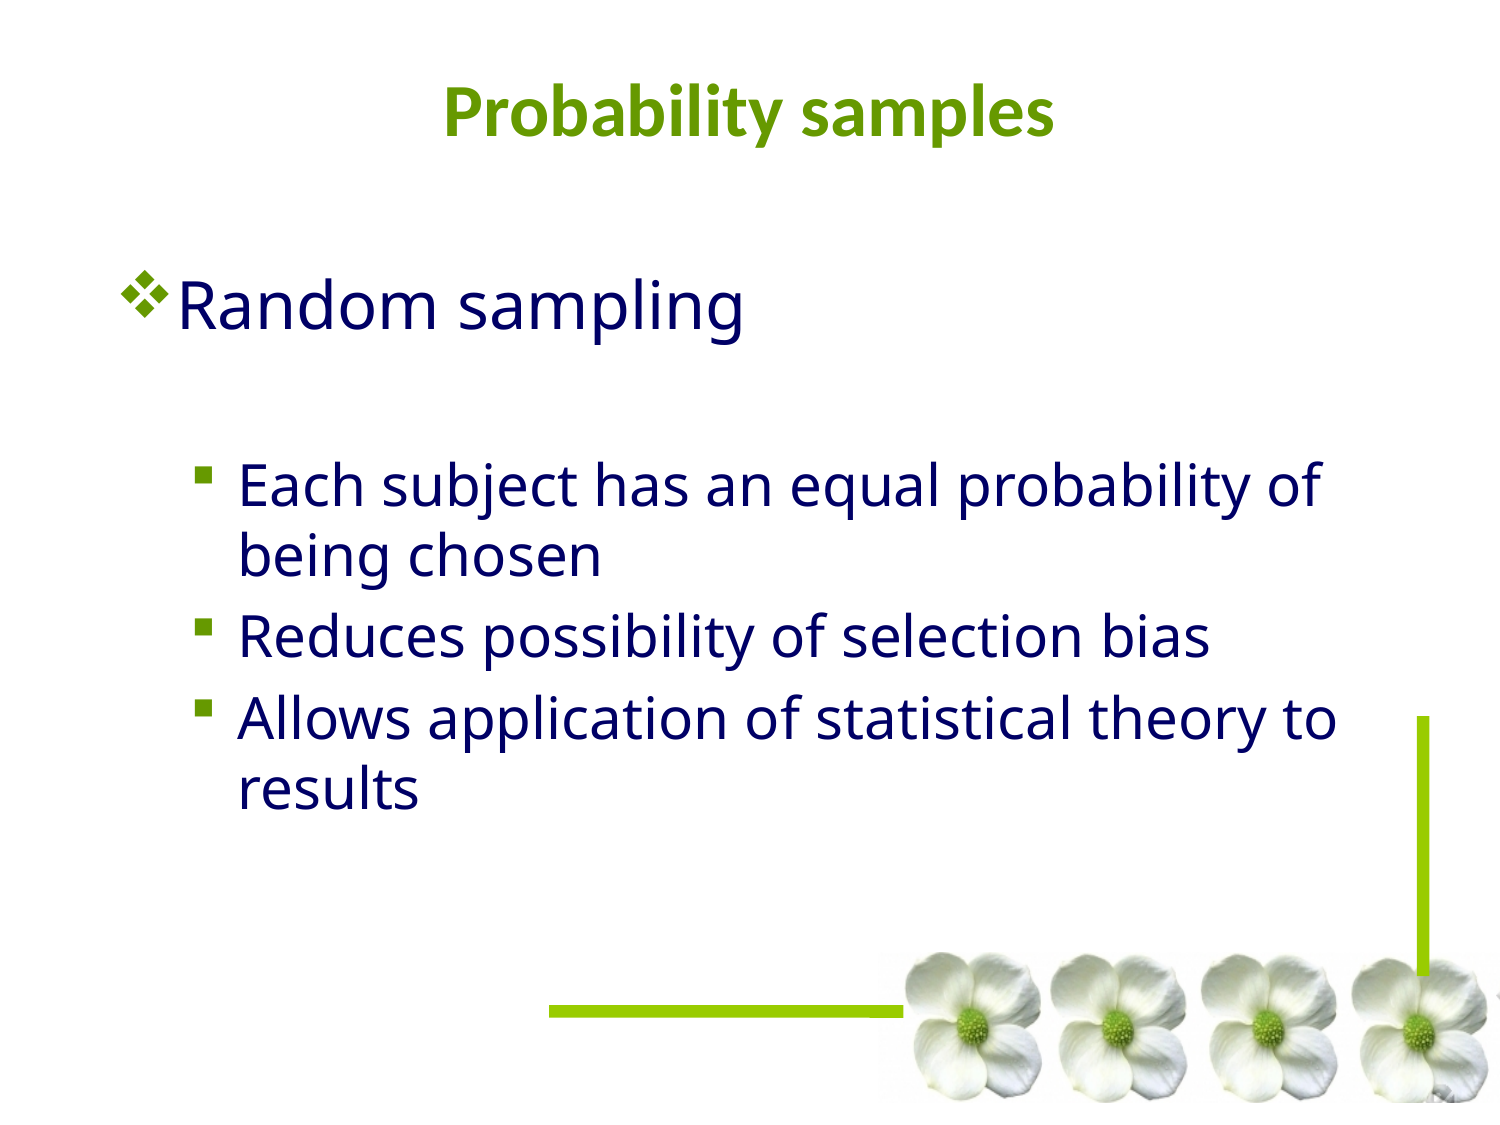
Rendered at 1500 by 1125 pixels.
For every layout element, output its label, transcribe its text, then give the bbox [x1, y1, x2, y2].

list Random sampling Each subject has an equal probability of being chosen Reduces possibility of selection bias Allows application of statistical theory to results [100, 255, 1401, 988]
picture [878, 952, 1500, 1103]
title Probability samples [112, 12, 1388, 201]
